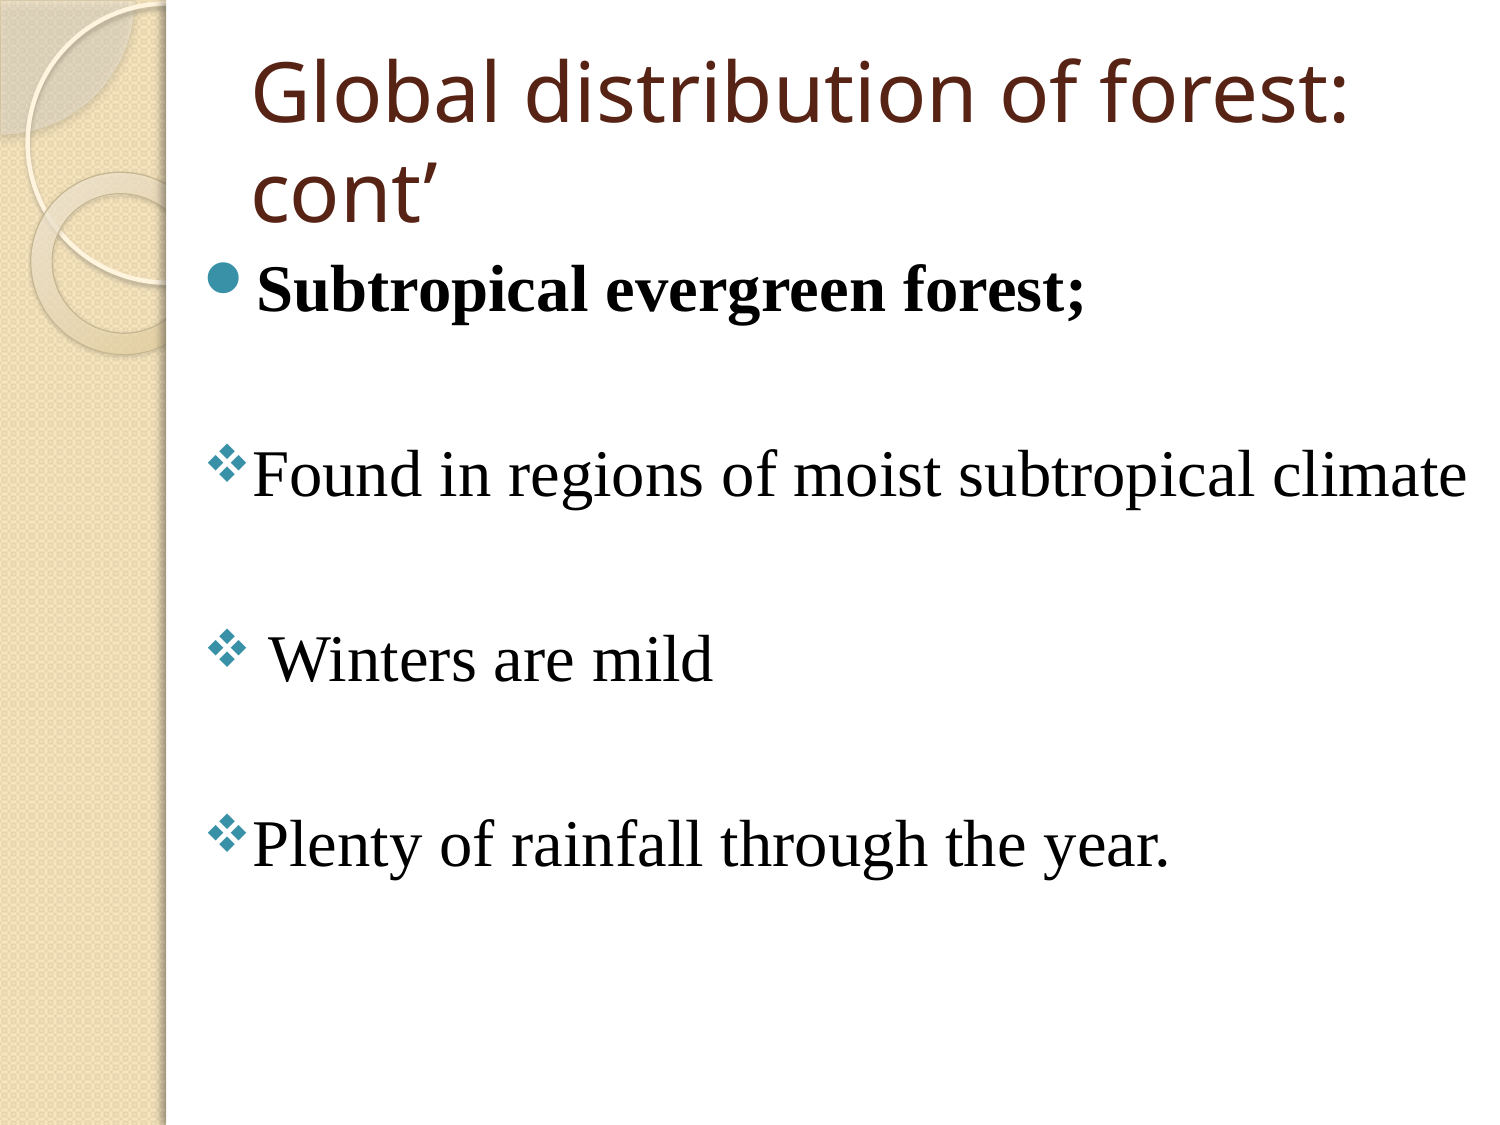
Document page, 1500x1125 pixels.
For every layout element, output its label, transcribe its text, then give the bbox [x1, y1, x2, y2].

title Global distribution of forest: cont’ [235, 45, 1466, 233]
list Subtropical evergreen forest; Found in regions of moist subtropical climate Winters are mild Plenty of rainfall through the year. [174, 237, 1500, 1025]
